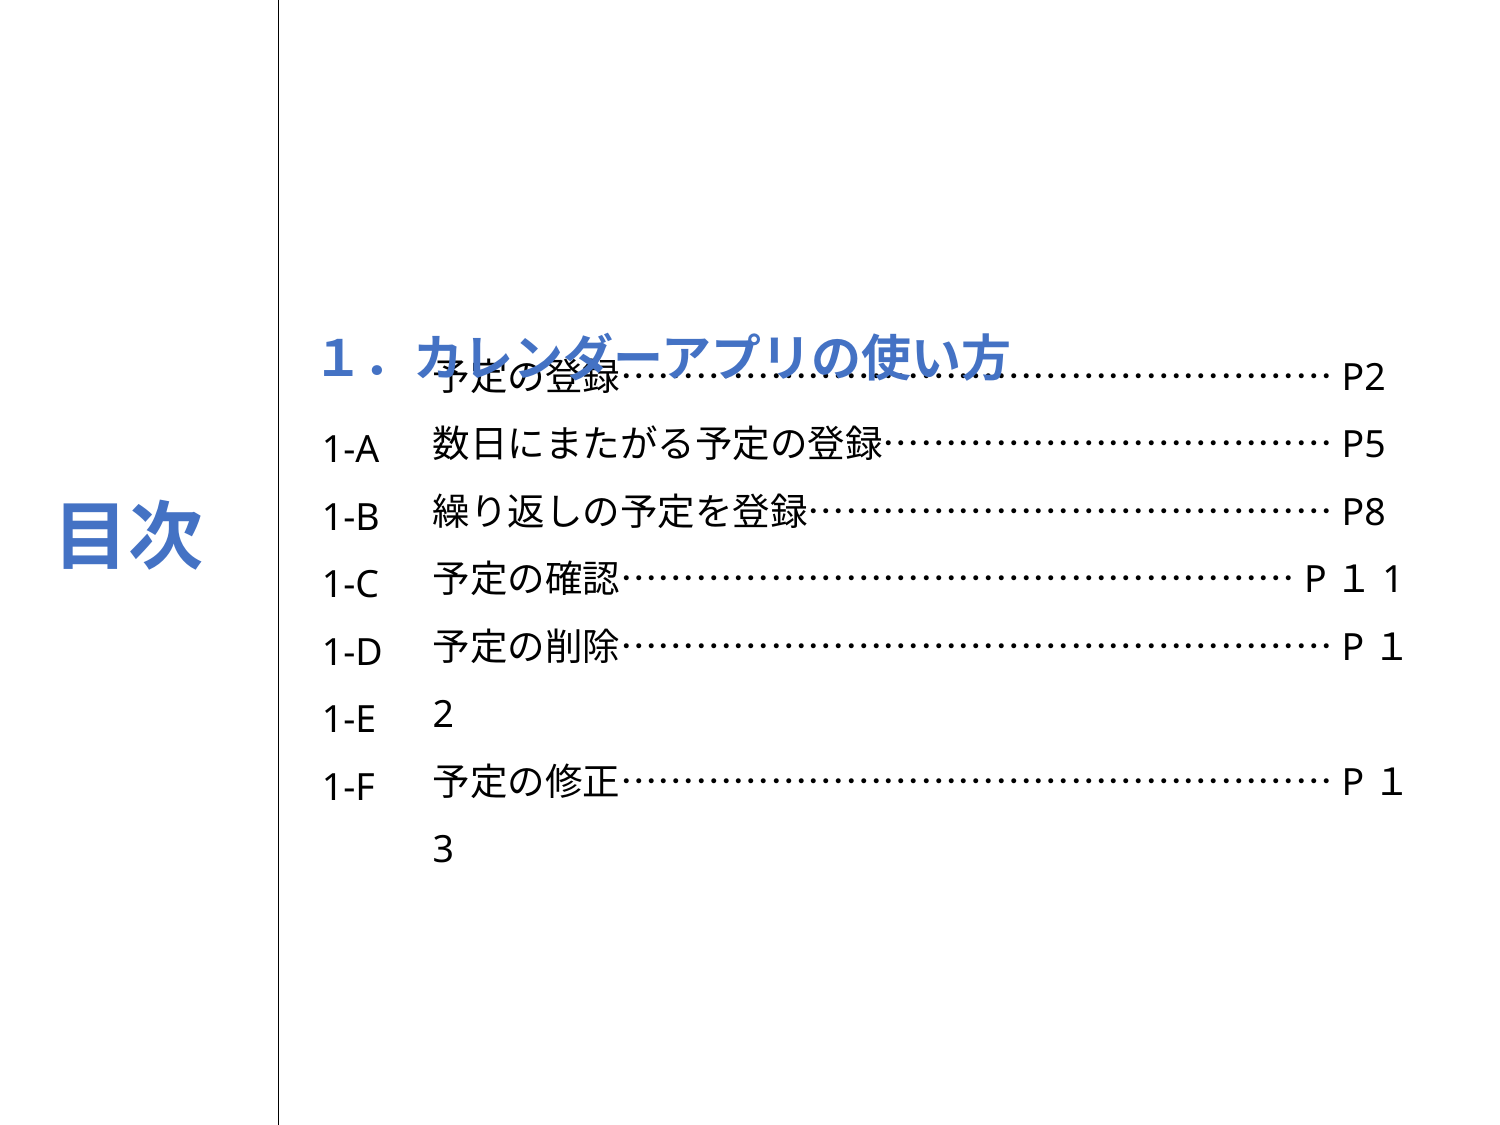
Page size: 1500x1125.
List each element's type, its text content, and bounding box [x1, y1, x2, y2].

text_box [298, 319, 1440, 806]
text_box 目次 [10, 491, 248, 634]
